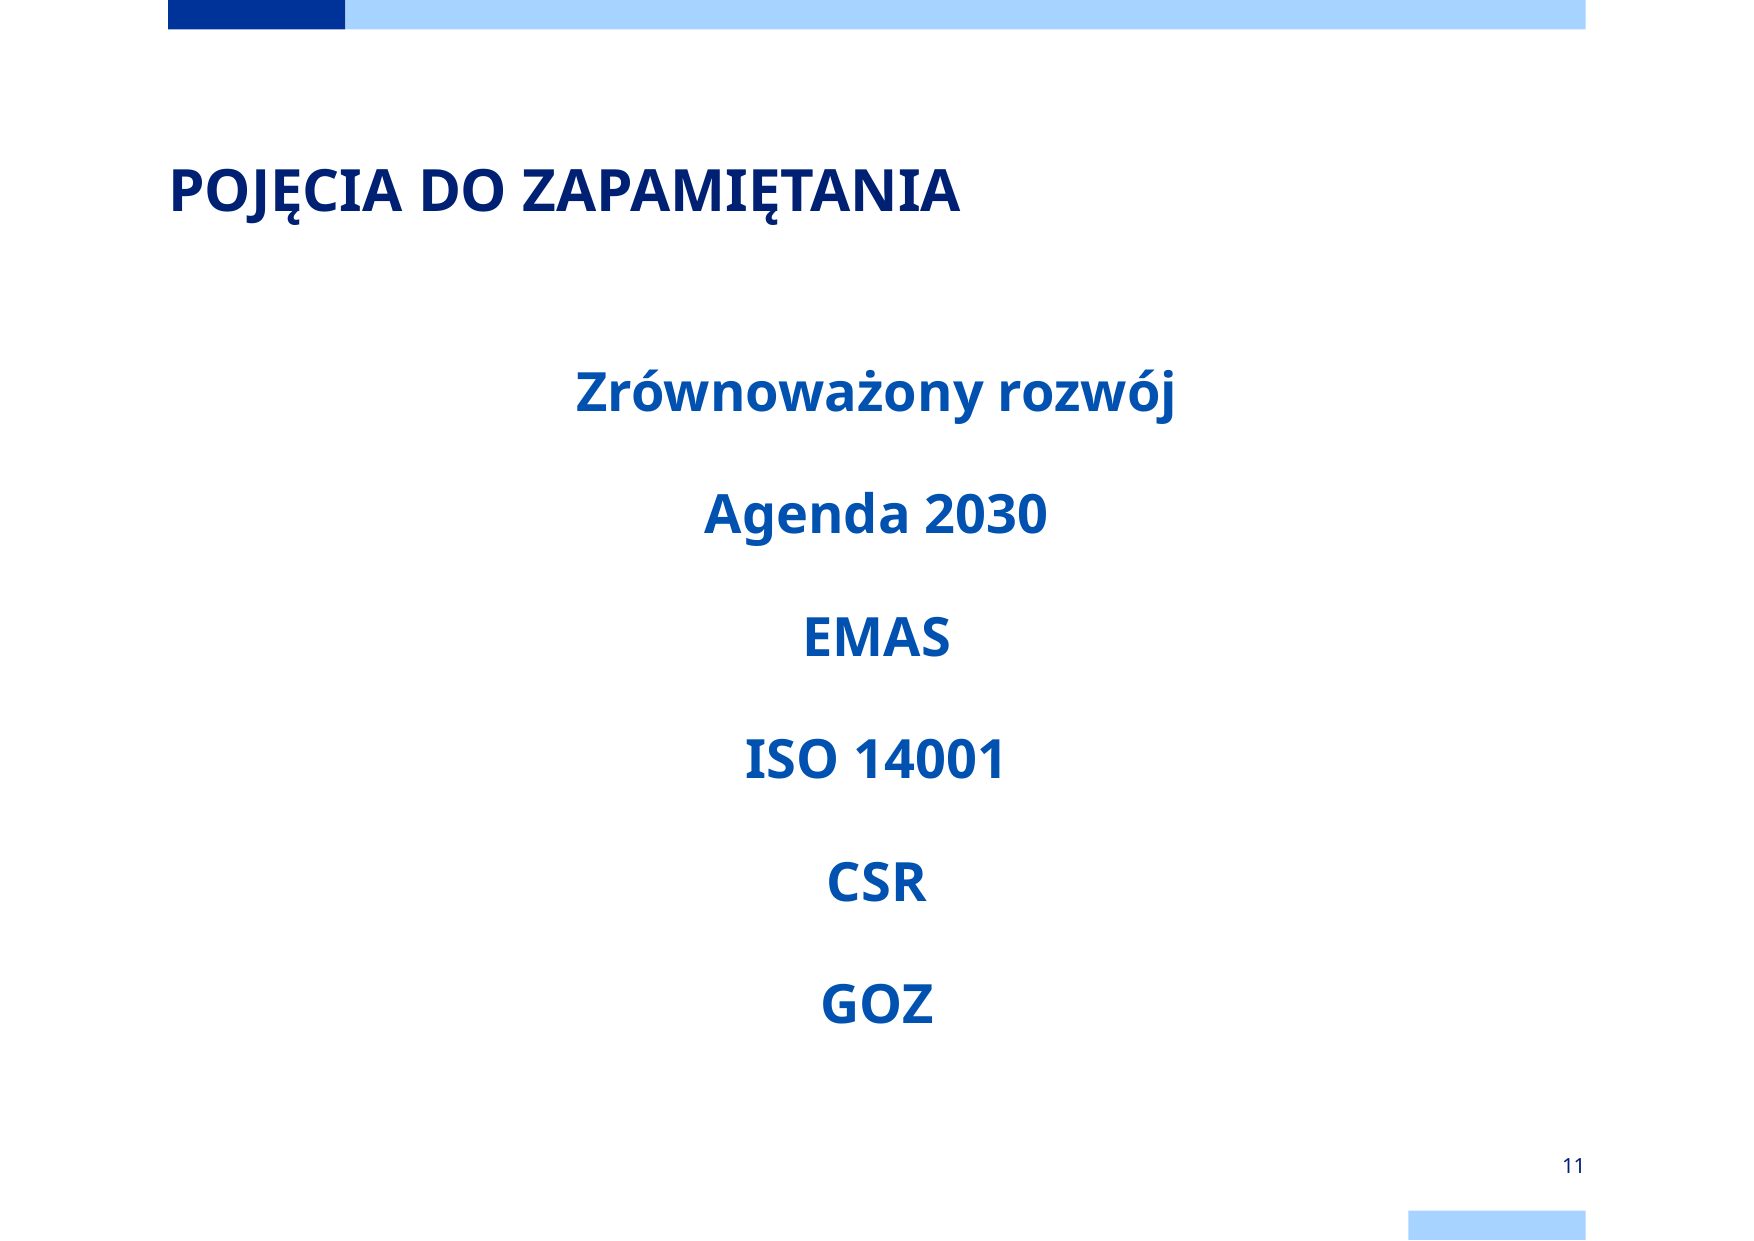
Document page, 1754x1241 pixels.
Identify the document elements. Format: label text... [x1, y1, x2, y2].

list Zrównoważony rozwój Agenda 2030 EMAS ISO 14001 CSR GOZ [168, 324, 1586, 1093]
title POJĘCIA DO ZAPAMIĘTANIA [168, 147, 1586, 324]
slide_number 11 [1408, 1151, 1586, 1182]
